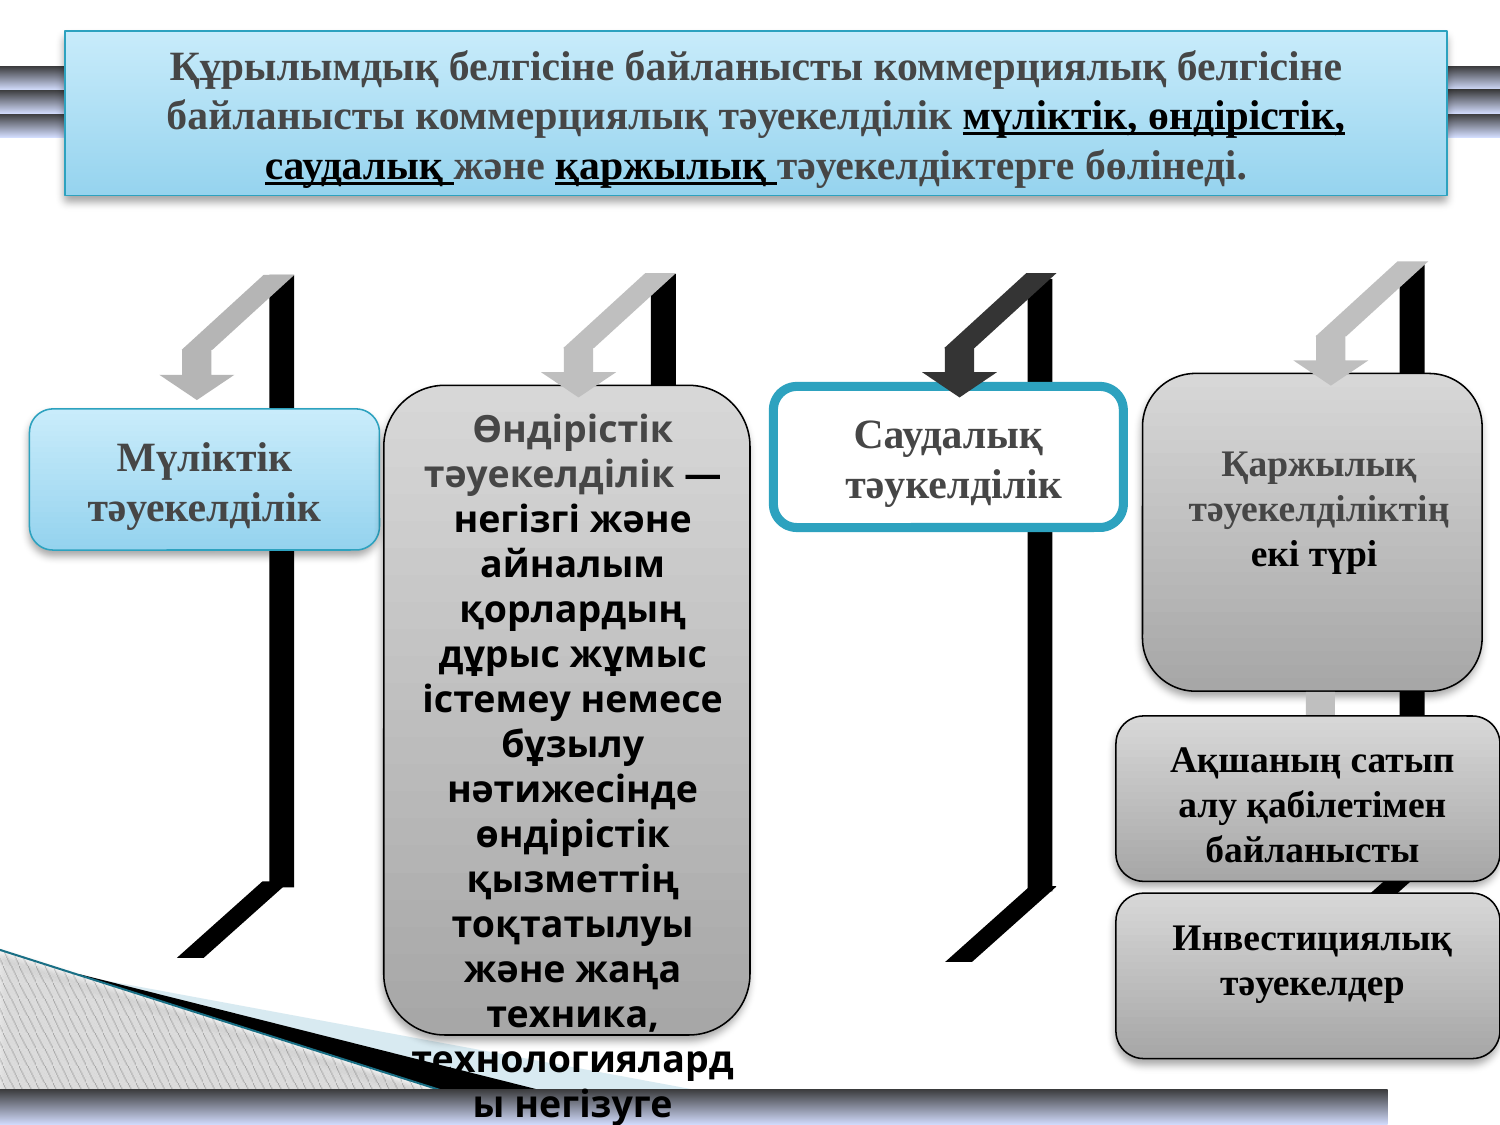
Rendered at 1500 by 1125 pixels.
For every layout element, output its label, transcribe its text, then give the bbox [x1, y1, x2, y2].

text_box [407, 384, 534, 397]
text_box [159, 274, 295, 401]
text_box [0, 114, 58, 138]
text_box [1128, 878, 1487, 883]
text_box Инвестициялық тәуекелдер [1124, 905, 1500, 1010]
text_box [540, 272, 677, 398]
text_box [1453, 66, 1500, 89]
text_box [0, 90, 58, 114]
text_box Мүліктік тәуекелділік [28, 408, 380, 551]
text_box Өндірістік тәуекелділік ― негізгі және айналым қорлардың дұрыс жұмыс істемеу немесе бұзылу нәтижесінде өндірістік қызметтің тоқтатылуы және жаңа техника, технологияларды негізуге байланысты кәсіпкерлердің зиян шегуі. [383, 397, 762, 1125]
text_box [944, 885, 1058, 963]
text_box [1453, 89, 1500, 114]
text_box [1399, 703, 1425, 715]
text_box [1293, 261, 1429, 386]
text_box [1115, 715, 1496, 875]
text_box [176, 881, 290, 958]
text_box [1453, 114, 1500, 138]
text_box [269, 562, 295, 888]
text_box Саудалық тәукелділік [768, 381, 1128, 533]
text_box [1305, 691, 1335, 715]
text_box [762, 1089, 1388, 1125]
text_box [681, 384, 727, 397]
text_box [1115, 892, 1500, 1060]
text_box Қаржылық тәуекелділіктің екі түрі [1155, 431, 1483, 581]
text_box [1141, 372, 1483, 692]
text_box Құрылымдық белгісіне байланысты коммерциялық белгісіне байланысты коммерциялық тәуекелділік мүліктік, өндірістік, саудалық және қаржылық тәуекелдіктерге бөлінеді. [64, 30, 1448, 196]
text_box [921, 272, 1057, 398]
text_box Ақшаның сатып алу қабілетімен байланысты [1124, 727, 1500, 878]
text_box [0, 1089, 383, 1125]
text_box [0, 66, 58, 90]
text_box [1027, 533, 1053, 887]
